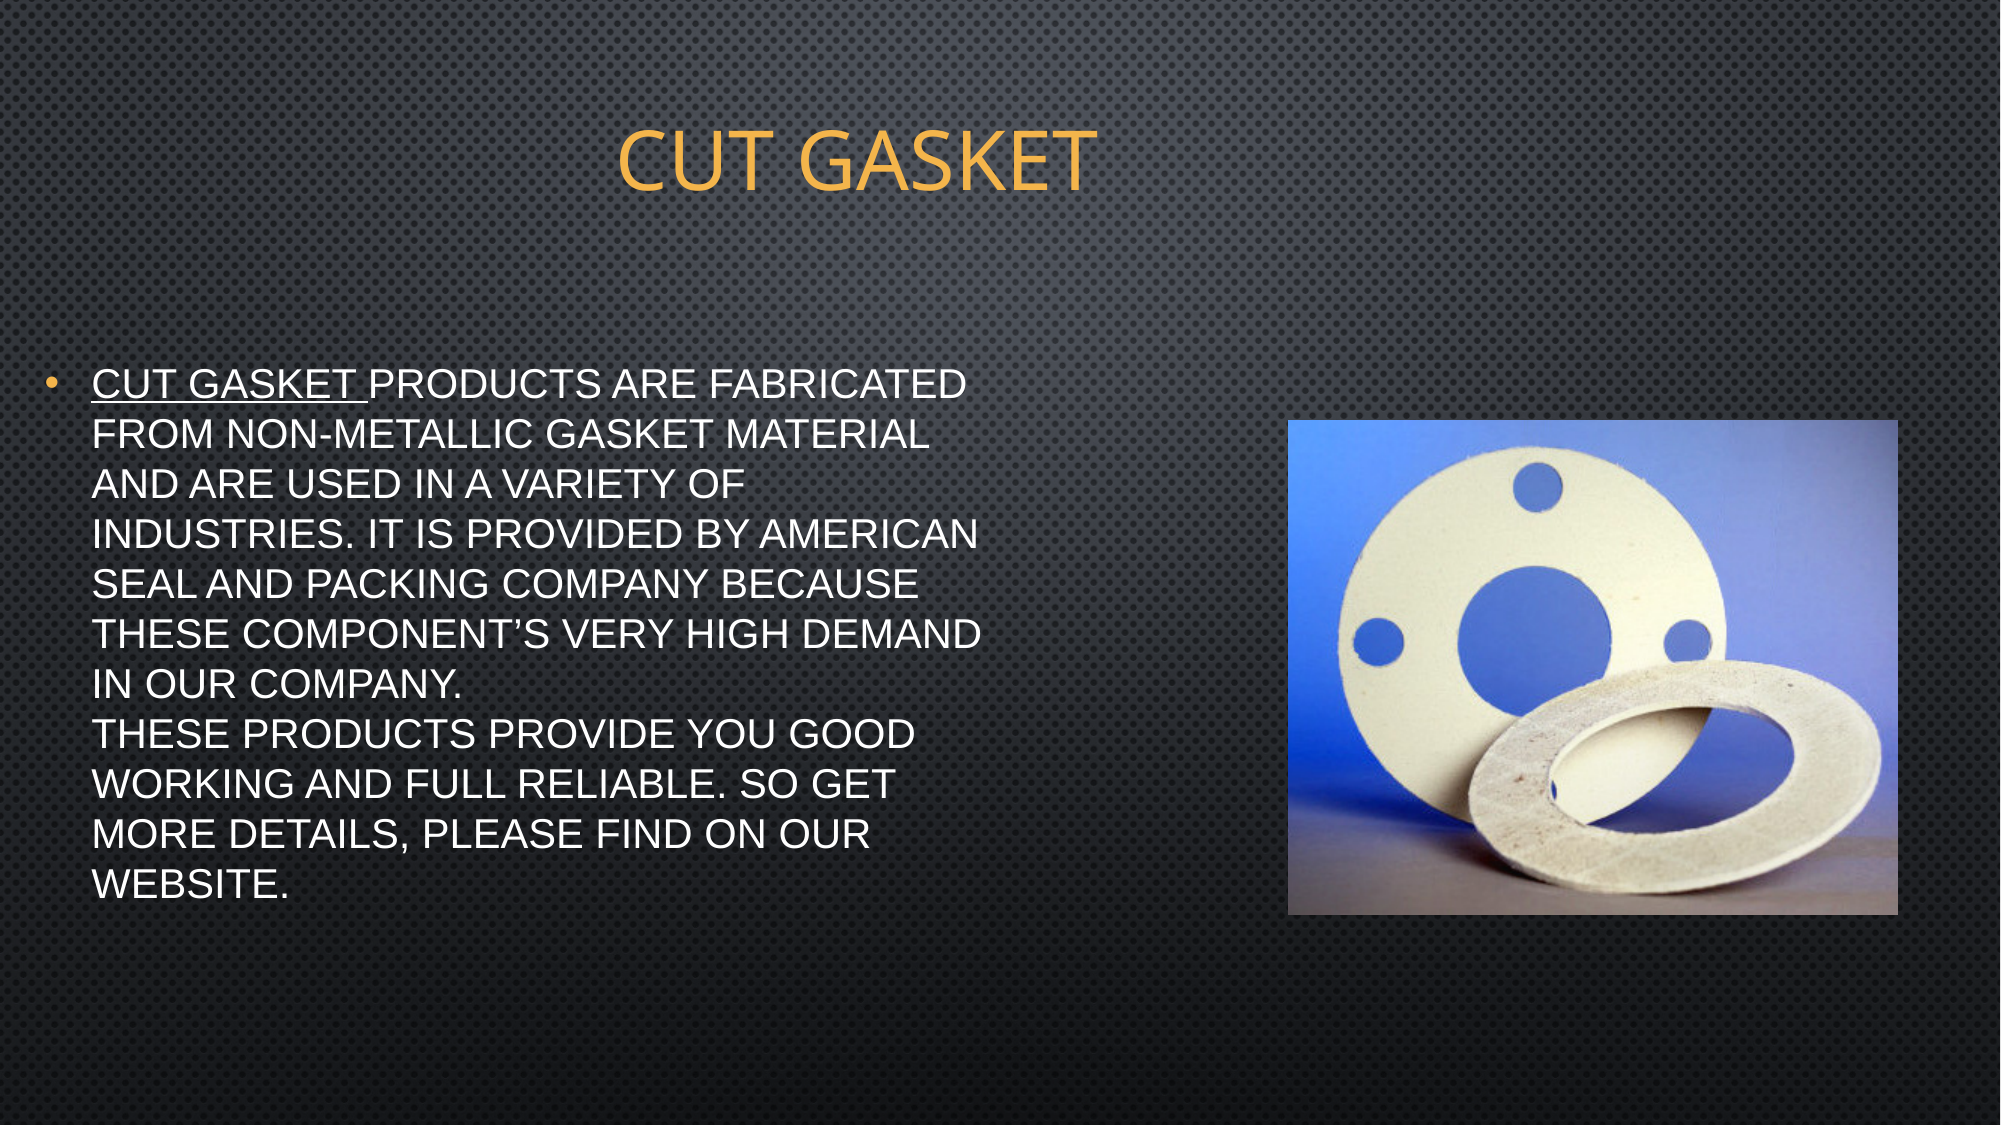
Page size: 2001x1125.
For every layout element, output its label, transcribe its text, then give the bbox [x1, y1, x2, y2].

picture [1288, 420, 1899, 916]
title Cut Gasket [187, 99, 1813, 315]
list Cut gasket products are fabricated from non-metallic gasket material and are used in a variety of industries. It is provided by American seal and packing company because these component’s very high demand in our company. These products provide you good working and full reliable. So get more details, please find on our website. [29, 293, 1021, 1042]
